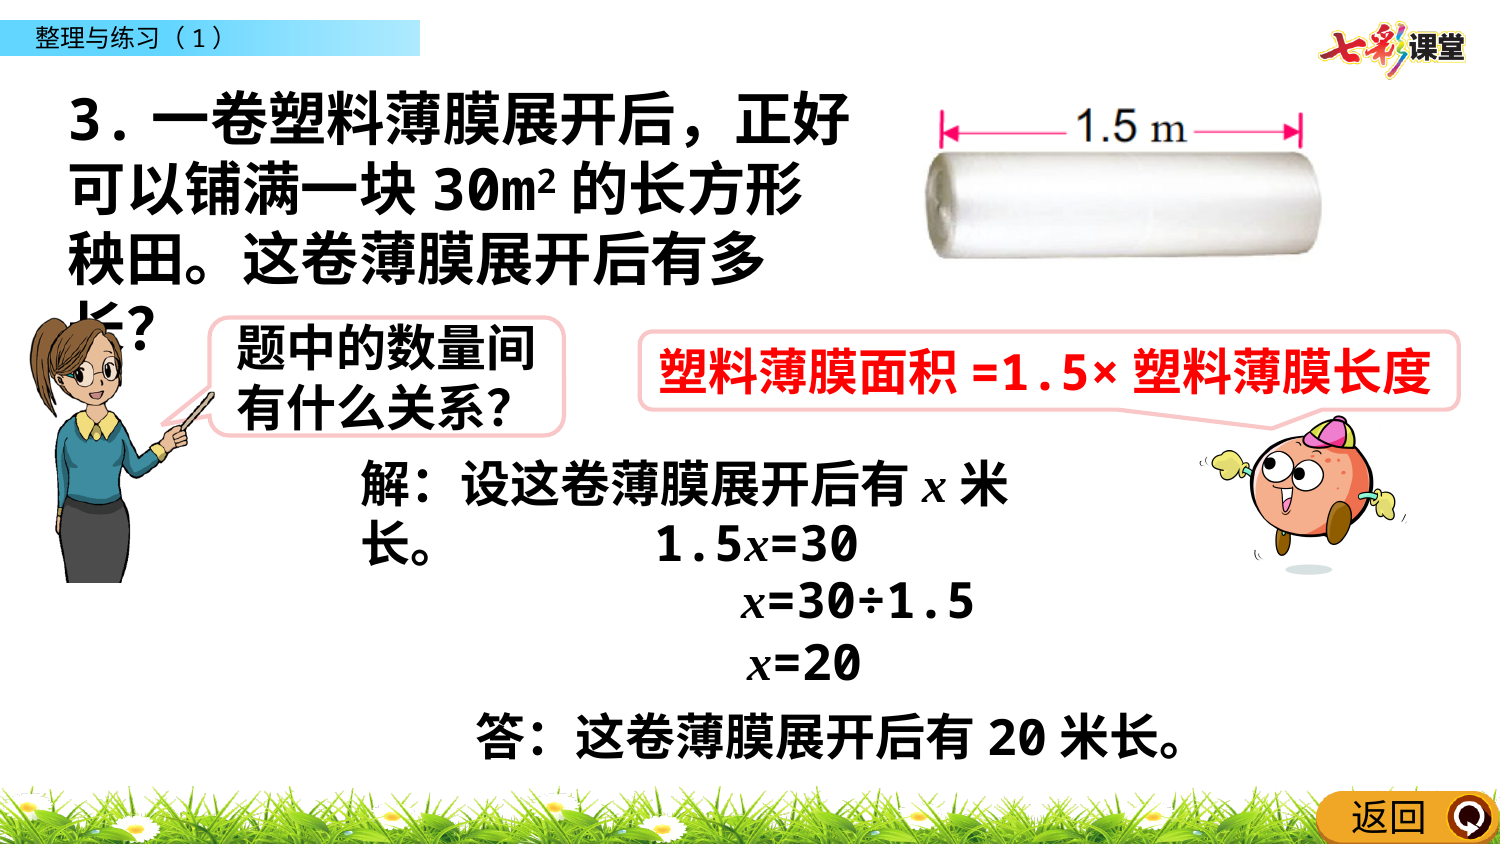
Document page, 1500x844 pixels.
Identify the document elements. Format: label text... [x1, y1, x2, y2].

text_box x=30÷1.5 [726, 561, 993, 636]
text_box 3.一卷塑料薄膜展开后，正好可以铺满一块30m2的长方形秧田。这卷薄膜展开后有多长？ [53, 75, 874, 370]
picture [1316, 20, 1468, 80]
picture [29, 317, 215, 583]
picture [899, 99, 1338, 278]
text_box 解：设这卷薄膜展开后有x米长。 [345, 445, 1119, 581]
text_box 题中的数量间有什么关系？ [218, 317, 564, 436]
picture [1163, 385, 1407, 600]
picture [0, 786, 1500, 844]
text_box 1.5x=30 [639, 504, 906, 580]
text_box 答：这卷薄膜展开后有20米长。 [460, 698, 1235, 774]
text_box x=20 [732, 622, 998, 698]
text_box 塑料薄膜面积=1.5×塑料薄膜长度 [639, 331, 1459, 415]
